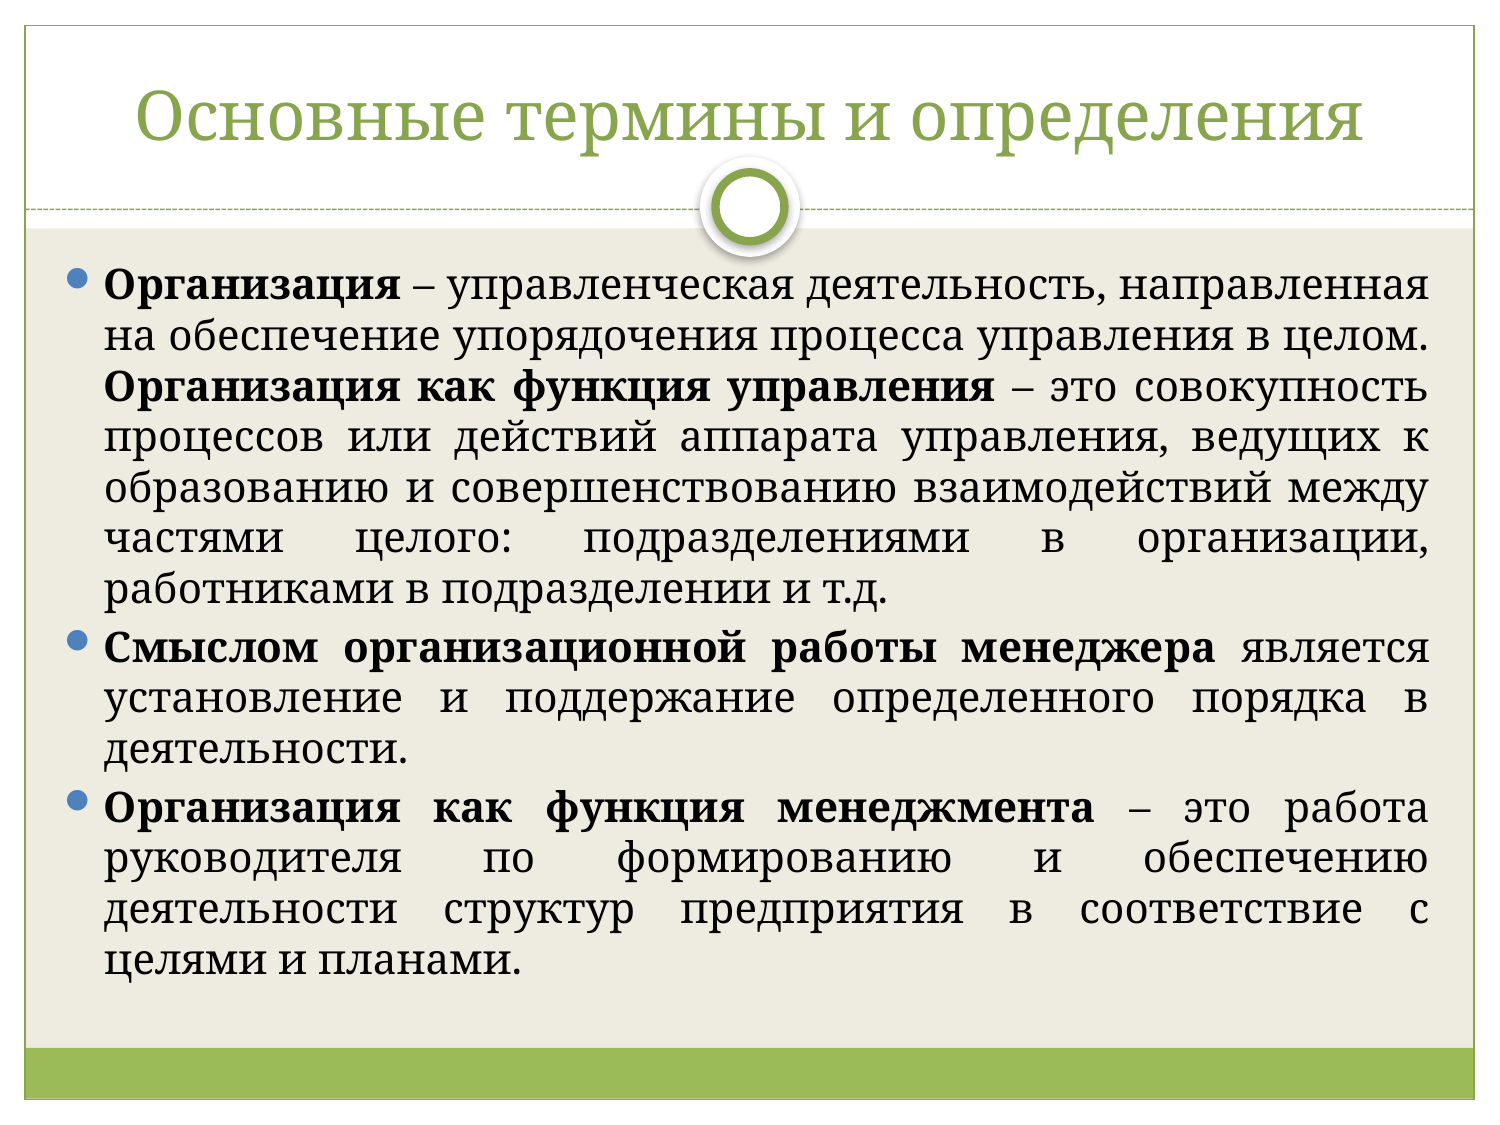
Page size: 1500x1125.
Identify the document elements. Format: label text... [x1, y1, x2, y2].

list Организация – управленческая деятельность, направленная на обеспечение упорядочения процесса управления в целом. Организация как функция управления – это совокупность процессов или действий аппарата управления, ведущих к образованию и совершенствованию взаимодействий между частями целого: подразделениями в организации, работниками в подразделении и т.д. Смыслом организационной работы менеджера является установление и поддержание определенного порядка в деятельности. Организация как функция менеджмента – это работа руководителя по формированию и обеспечению деятельности структур предприятия в соответствие с целями и планами. [49, 250, 1445, 1001]
title Основные термины и определения [49, 37, 1450, 162]
